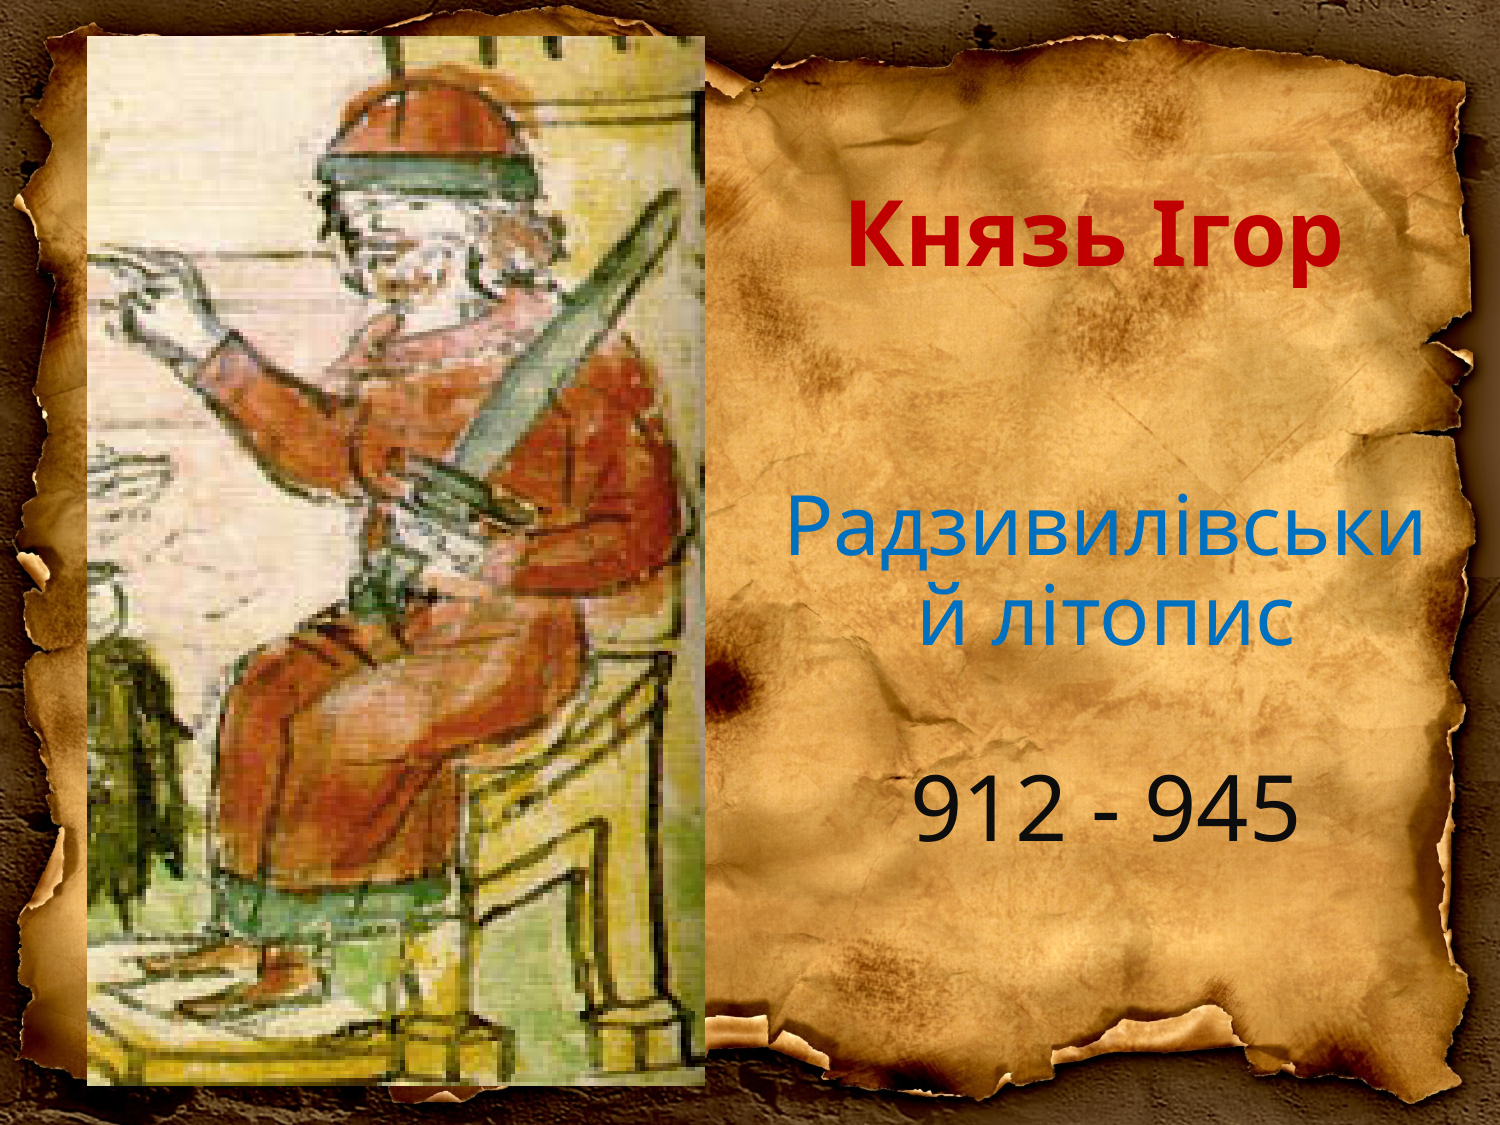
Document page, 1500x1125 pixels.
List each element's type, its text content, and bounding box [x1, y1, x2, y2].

title Князь Ігор Радзивилівський літопис 912 - 945 [745, 59, 1468, 1099]
picture [0, 0, 1500, 1125]
